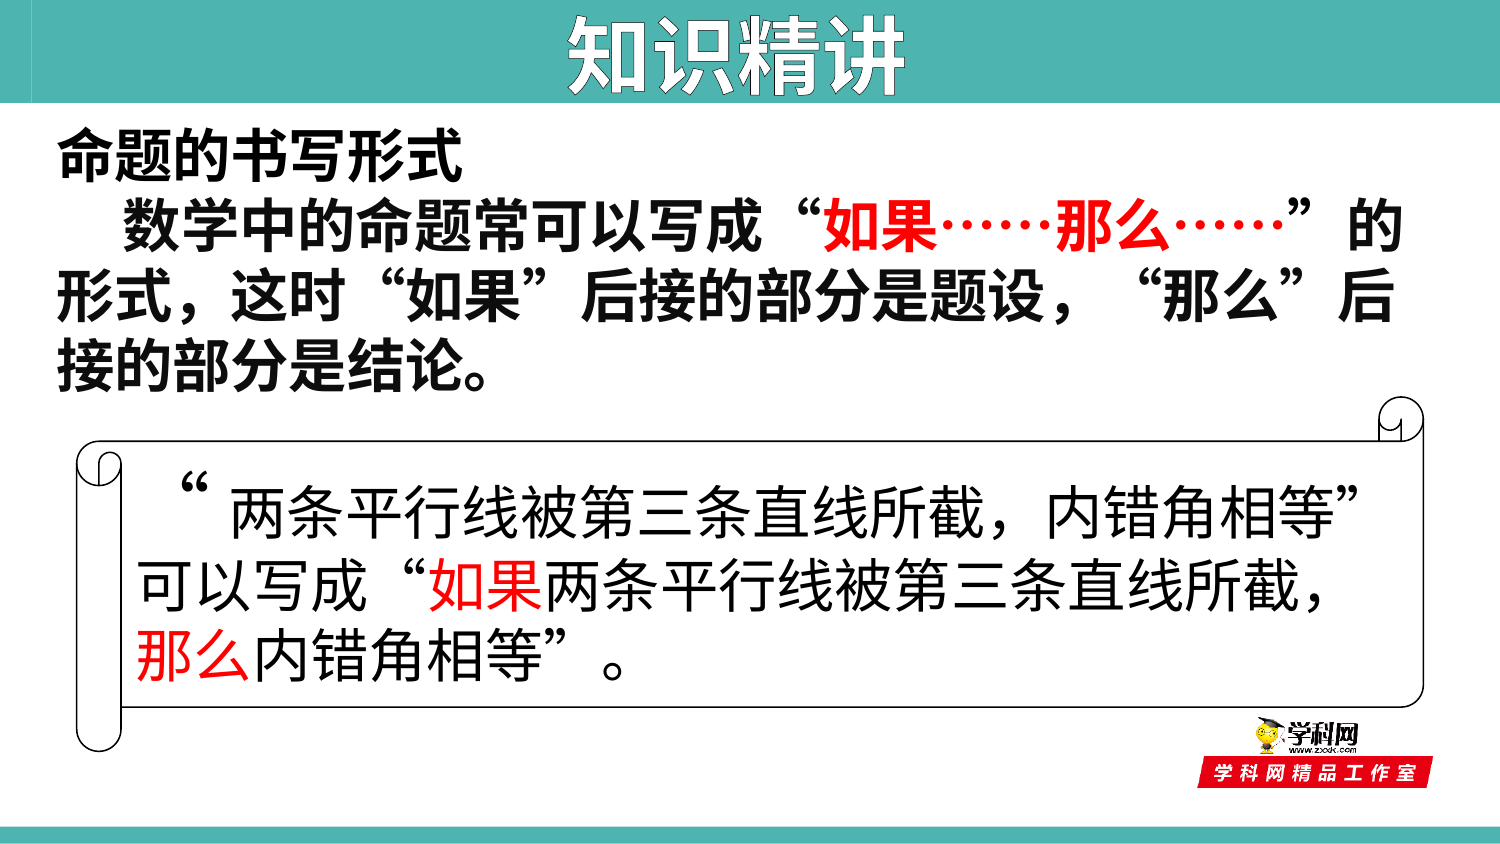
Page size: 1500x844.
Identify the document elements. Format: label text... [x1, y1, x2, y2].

text_box 知识精讲 [554, 0, 920, 111]
text_box “两条平行线被第三条直线所截，内错角相等” 可以写成“如果两条平行线被第三条直线所截， 那么内错角相等”。 [76, 407, 1424, 752]
text_box 命题的书写形式 数学中的命题常可以写成“如果……那么……”的形式，这时“如果”后接的部分是题设，“那么”后接的部分是结论。 [41, 112, 1459, 407]
picture [1256, 717, 1358, 754]
picture [1197, 756, 1433, 788]
